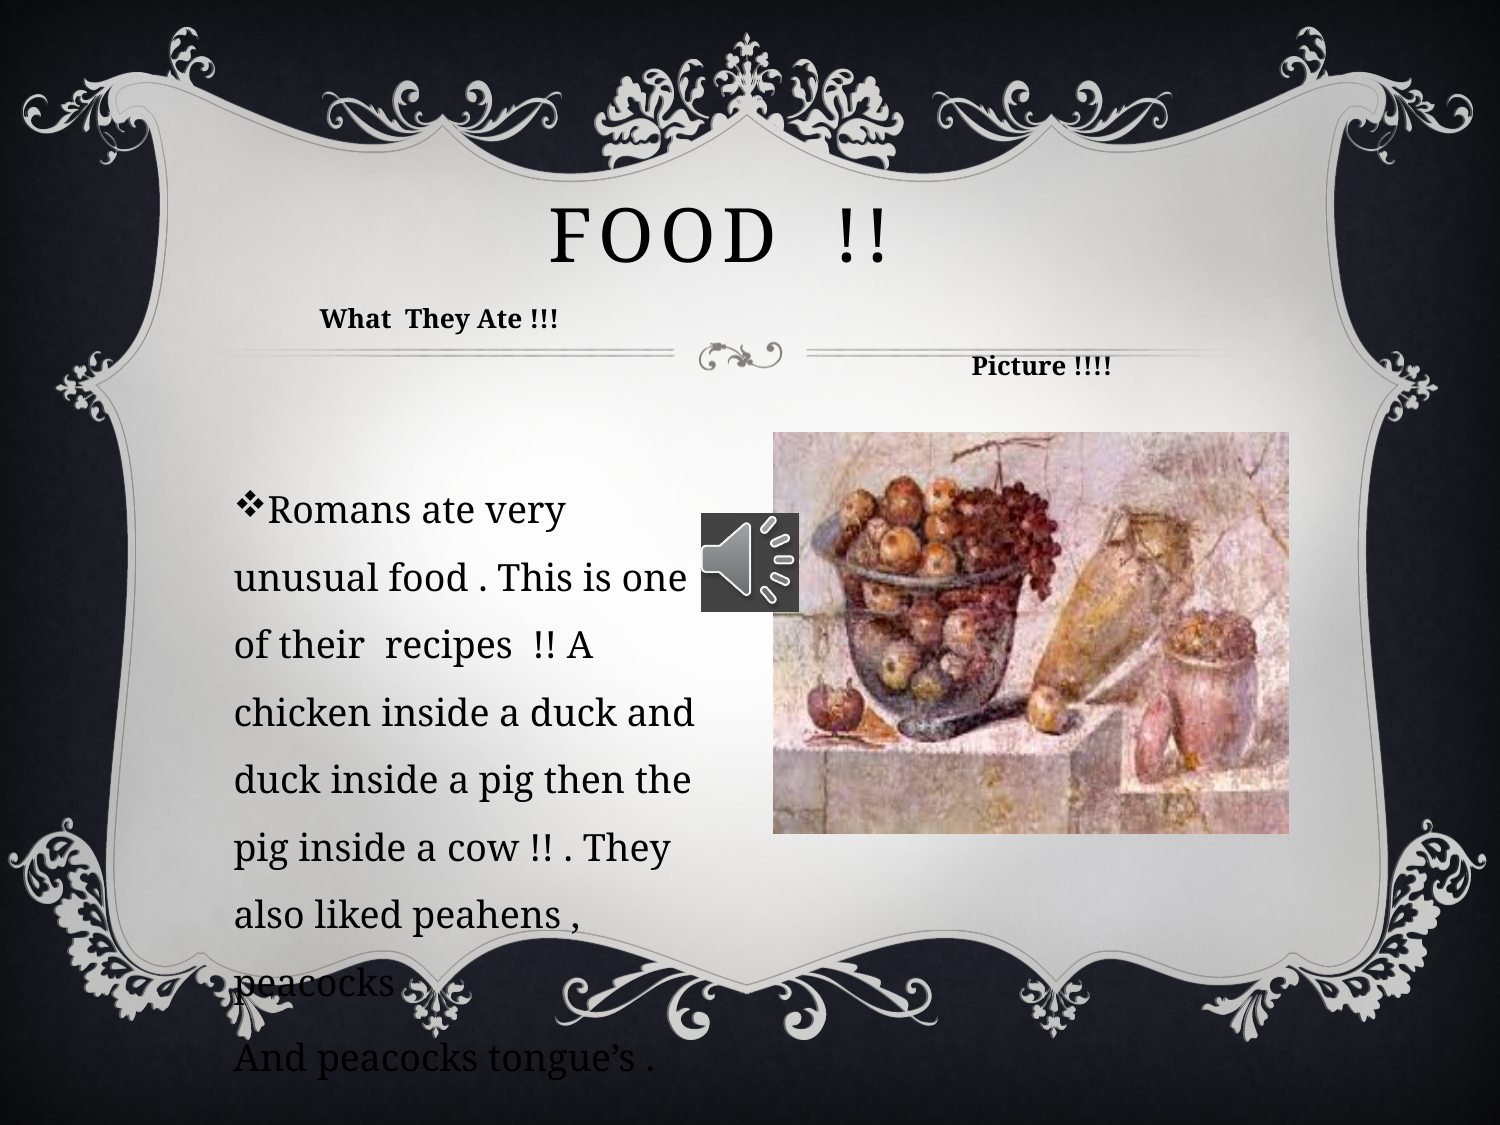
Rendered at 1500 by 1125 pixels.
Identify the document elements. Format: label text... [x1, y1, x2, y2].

title Food !! [194, 172, 1245, 286]
list Picture !!!! [785, 326, 1299, 388]
list Romans ate very unusual food . This is one of their recipes !! A chicken inside a duck and duck inside a pig then the pig inside a cow !! . They also liked peahens , peacocks And peacocks tongue’s . [218, 456, 731, 907]
list What They Ate !!! [183, 278, 696, 342]
picture [0, 0, 1500, 1125]
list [773, 432, 1289, 835]
